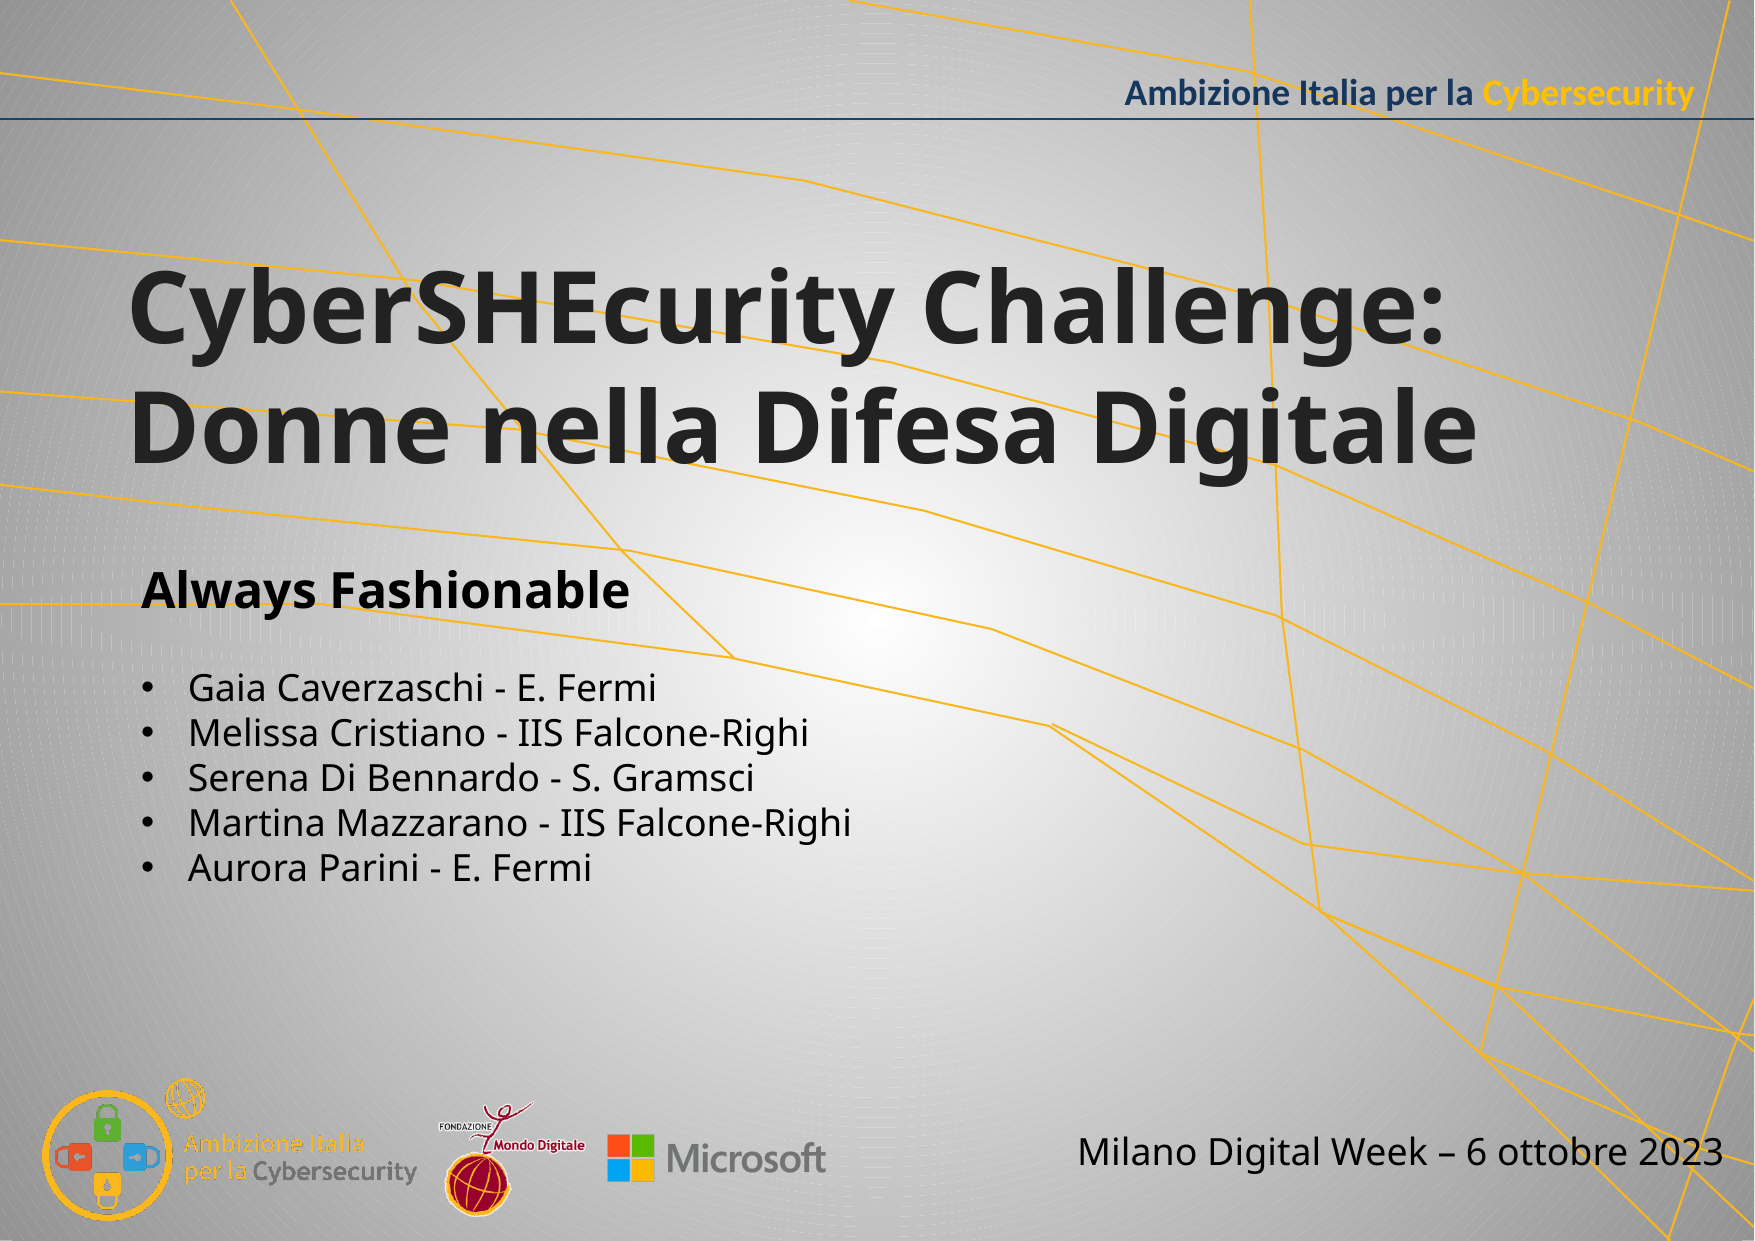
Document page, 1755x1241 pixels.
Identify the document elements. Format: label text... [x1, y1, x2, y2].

subtitle Milano Digital Week – 6 ottobre 2023 [1077, 1127, 1755, 1241]
picture [607, 1096, 826, 1220]
title CyberSHEcurity Challenge: Donne nella Difesa Digitale [126, 243, 1617, 604]
text_box [1303, 843, 1754, 891]
picture [42, 1078, 417, 1221]
picture [427, 1074, 596, 1241]
text_box Always Fashionable Gaia Caverzaschi - E. Fermi Melissa Cristiano - IIS Falcone-Righi Serena Di Bennardo - S. Gramsci Martina Mazzarano - IIS Falcone-Righi Aurora Parini - E. Fermi [126, 551, 1004, 897]
